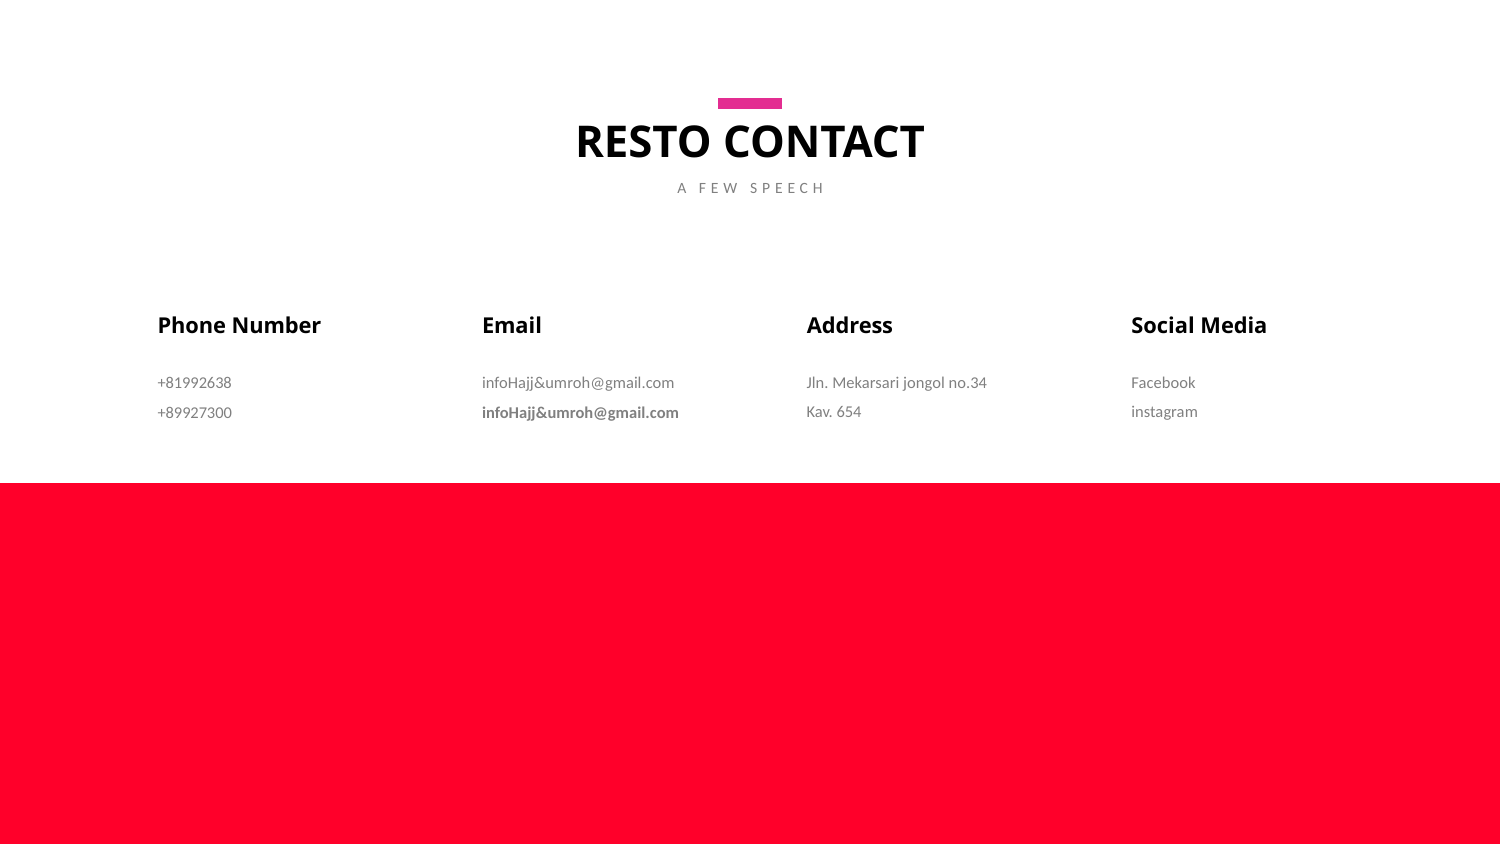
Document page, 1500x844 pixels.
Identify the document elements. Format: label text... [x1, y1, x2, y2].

text_box infoHajj&umroh@gmail.com [467, 354, 725, 385]
text_box Phone Number [142, 304, 347, 346]
picture [0, 483, 1500, 844]
text_box RESTO CONTACT [522, 106, 978, 174]
text_box A FEW SPEECH [616, 170, 884, 205]
text_box infoHajj&umroh@gmail.com [467, 385, 725, 430]
text_box Facebook instagram [1116, 354, 1374, 429]
text_box +89927300 [142, 385, 292, 430]
text_box Social Media [1116, 304, 1294, 346]
text_box +81992638 [142, 354, 311, 400]
text_box Jln. Mekarsari jongol no.34 Kav. 654 [791, 354, 1050, 429]
text_box Email [467, 304, 639, 346]
text_box Address [792, 304, 964, 346]
